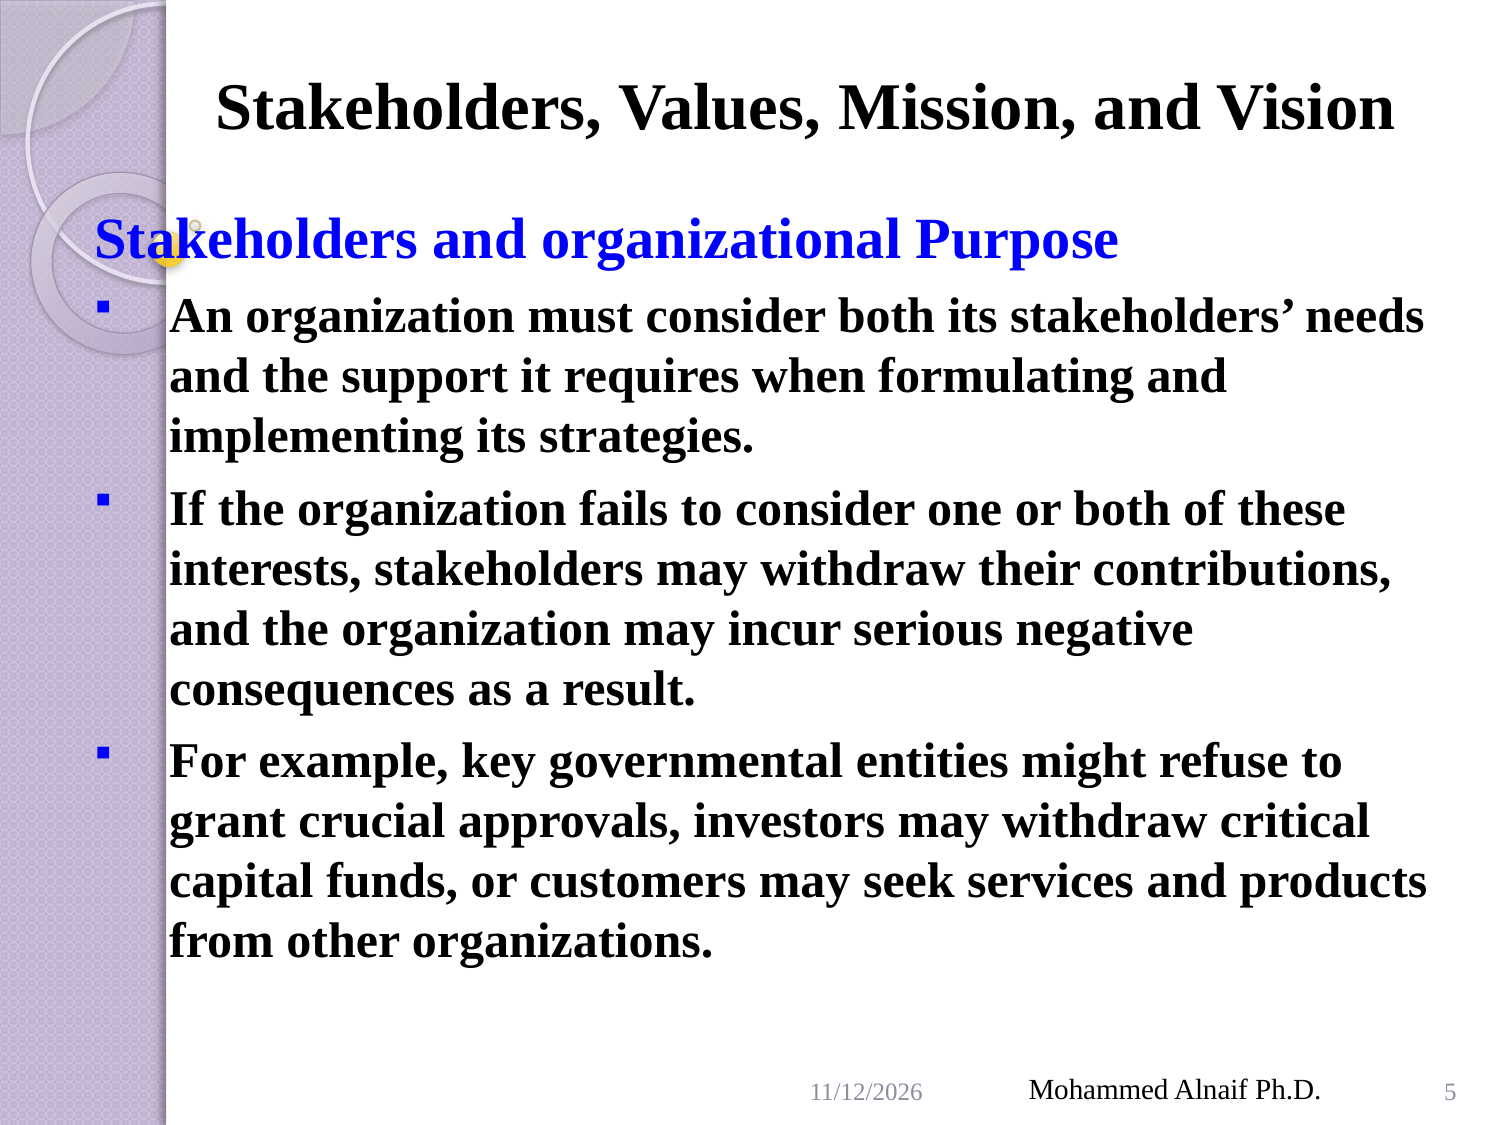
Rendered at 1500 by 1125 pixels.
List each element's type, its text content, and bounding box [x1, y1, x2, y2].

slide_number 5 [1413, 1034, 1488, 1113]
subtitle Stakeholders and organizational Purpose An organization must consider both its stakeholders’ needs and the support it requires when formulating and implementing its strategies. If the organization fails to consider one or both of these interests, stakeholders may withdraw their contributions, and the organization may incur serious negative consequences as a result. For example, key governmental entities might refuse to grant crucial approvals, investors may withdraw critical capital funds, or customers may seek services and products from other organizations. [75, 200, 1450, 1038]
title Stakeholders, Values, Mission, and Vision [162, 37, 1450, 150]
footer Mohammed Alnaif Ph.D. [937, 1038, 1413, 1113]
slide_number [587, 1038, 937, 1113]
